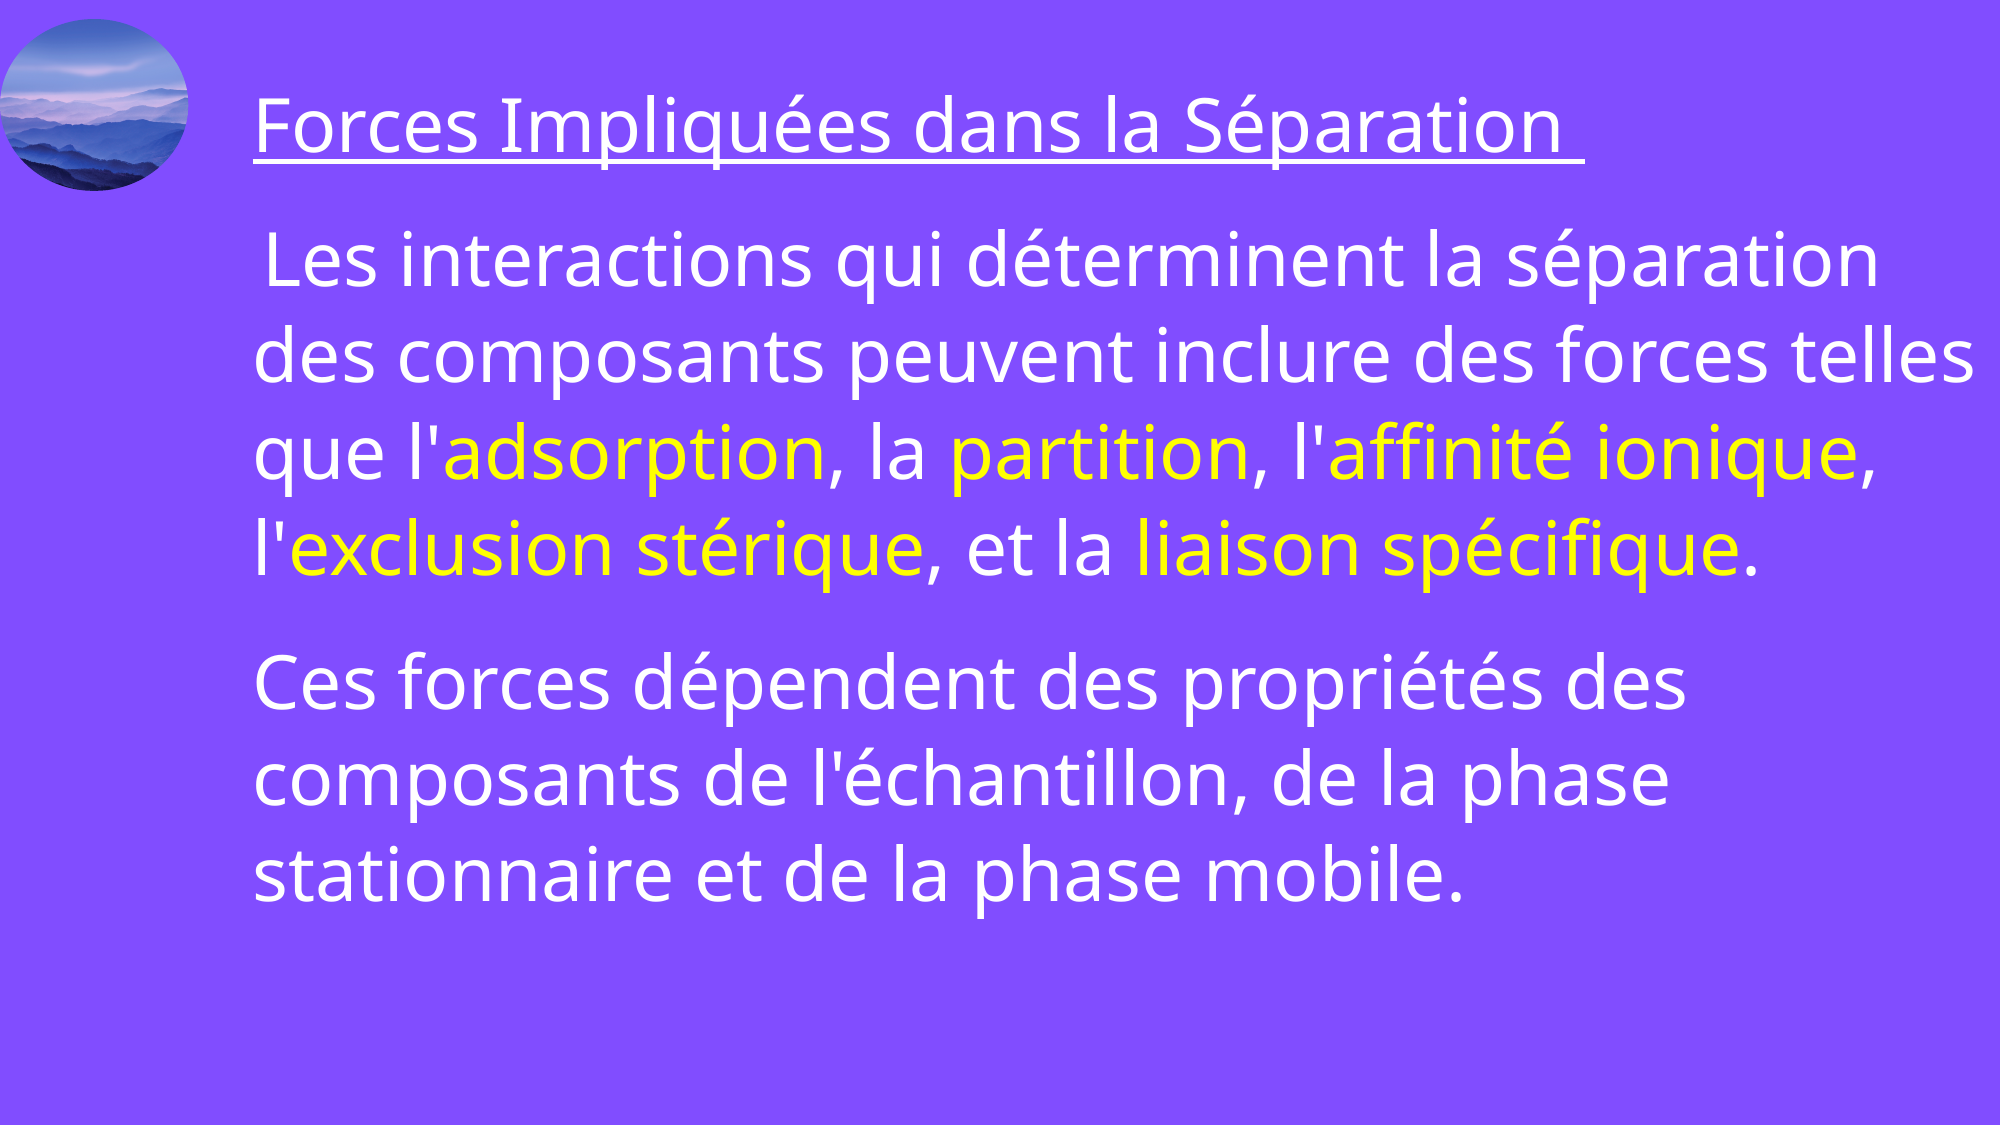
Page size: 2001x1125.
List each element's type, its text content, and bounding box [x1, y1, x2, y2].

subtitle Forces Impliquées dans la Séparation Les interactions qui déterminent la séparation des composants peuvent inclure des forces telles que l'adsorption, la partition, l'affinité ionique, l'exclusion stérique, et la liaison spécifique. Ces forces dépendent des propriétés des composants de l'échantillon, de la phase stationnaire et de la phase mobile. [252, 71, 2000, 1125]
picture [0, 18, 189, 191]
